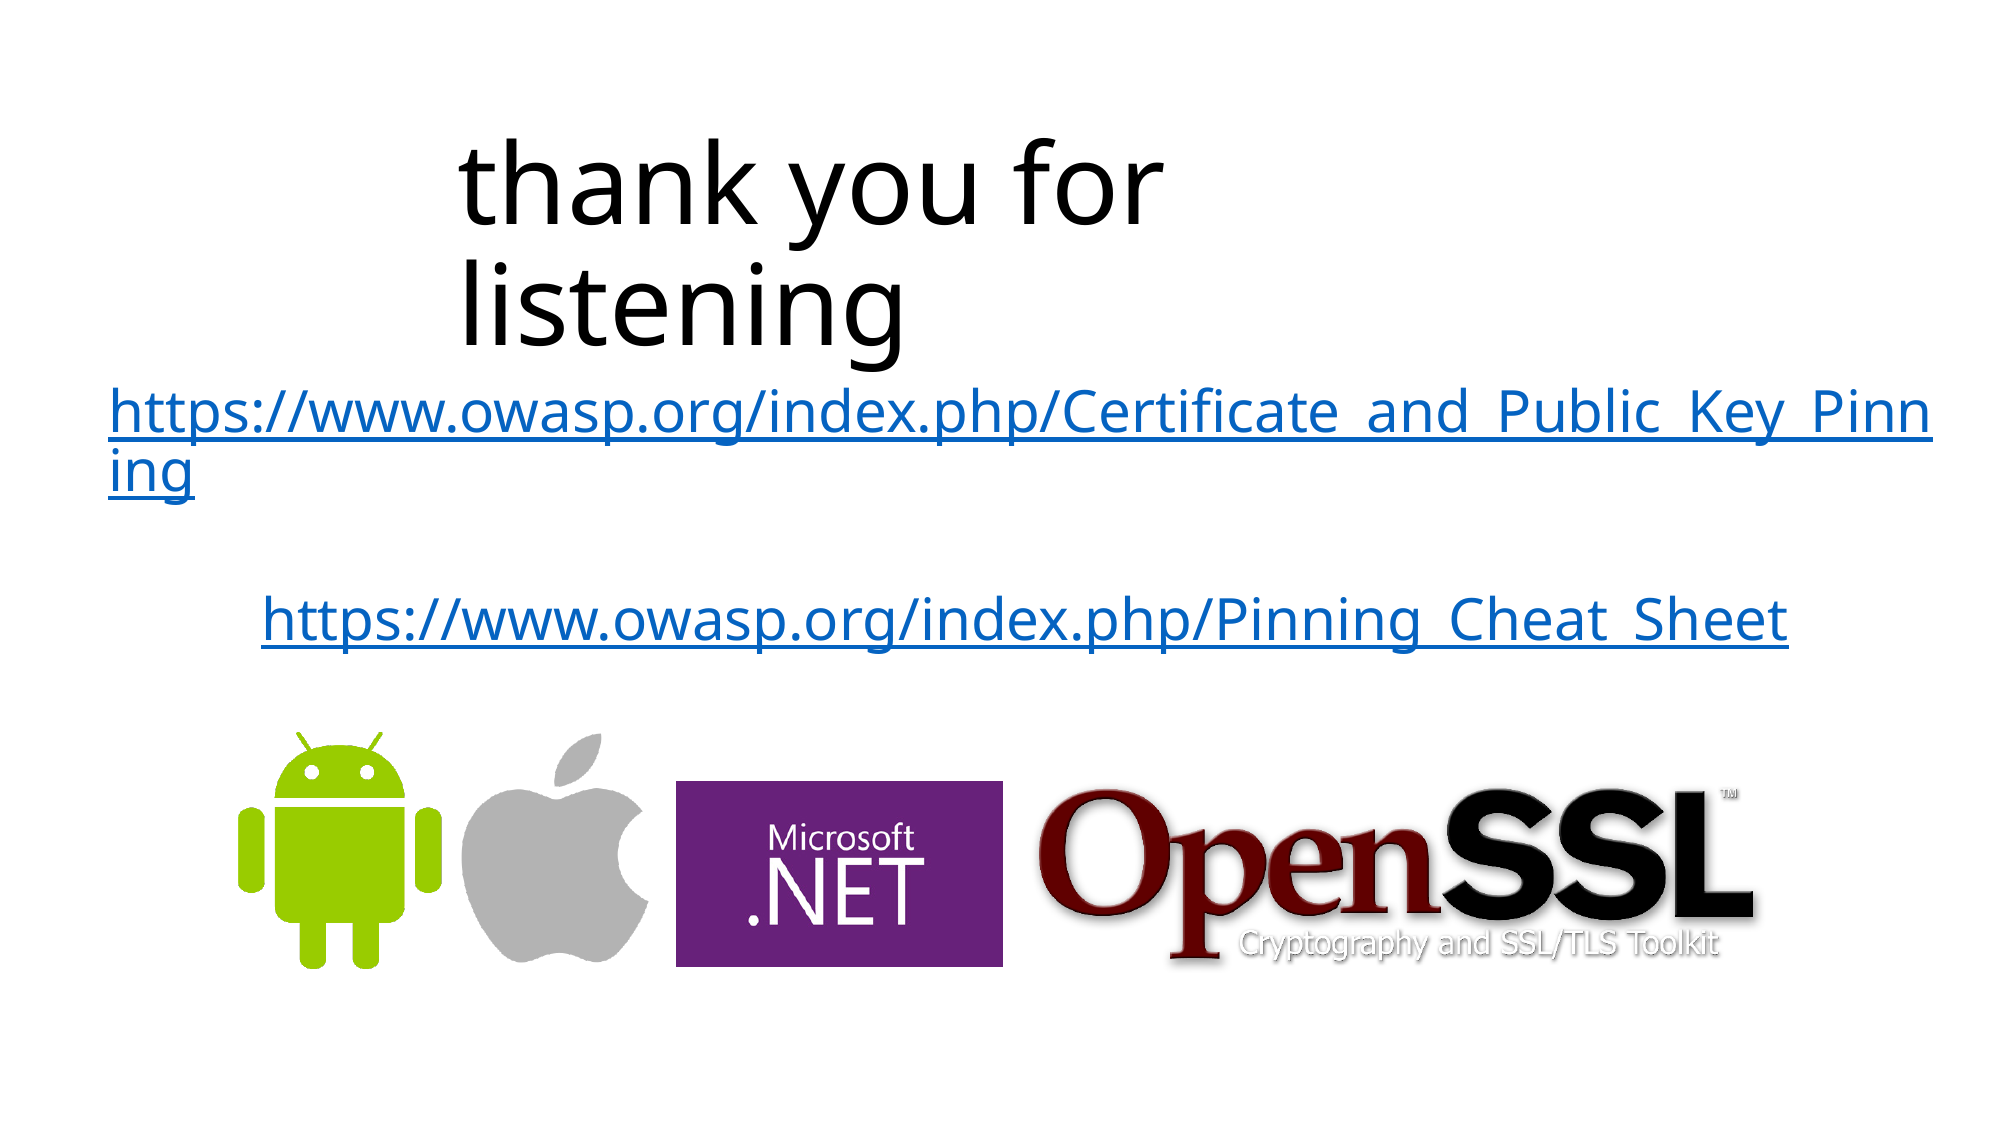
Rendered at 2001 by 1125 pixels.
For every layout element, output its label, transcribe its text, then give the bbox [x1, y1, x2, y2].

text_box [217, 728, 1766, 975]
list thank you for listening [442, 119, 1490, 249]
text_box https://www.owasp.org/index.php/Certificate_and_Public_Key_Pinning https://www.owasp.org/index.php/Pinning_Cheat_Sheet [93, 367, 1956, 681]
